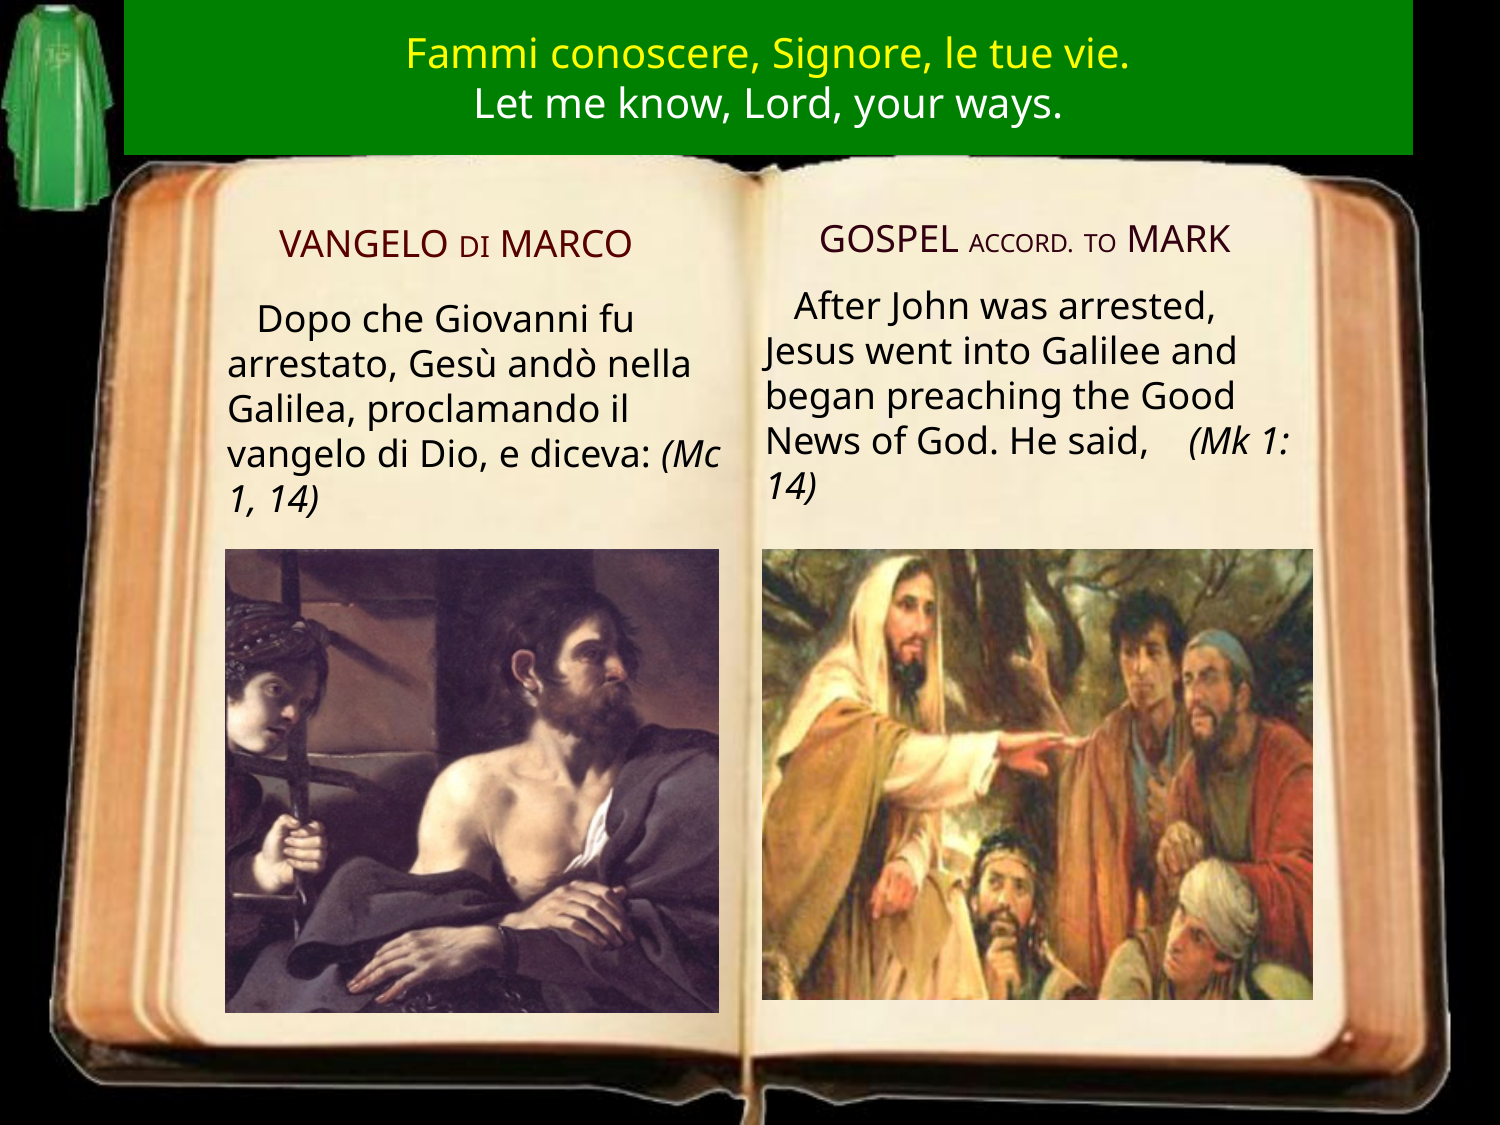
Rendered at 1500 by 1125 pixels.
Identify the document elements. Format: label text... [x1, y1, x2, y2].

text_box After John was arrested, Jesus went into Galilee and began preaching the Good News of God. He said, (Mk 1: 14) [750, 274, 1313, 515]
text_box Fammi conoscere, Signore, le tue vie. Let me know, Lord, your ways. [124, 0, 1413, 155]
picture [0, 0, 1500, 1125]
title GOSPEL ACCORD. TO MARK [913, 212, 1350, 263]
text_box VANGELO DI MARCO [0, 212, 913, 273]
text_box Dopo che Giovanni fu arrestato, Gesù andò nella Galilea, proclamando il vangelo di Dio, e diceva: (Mc 1, 14) [212, 287, 738, 528]
